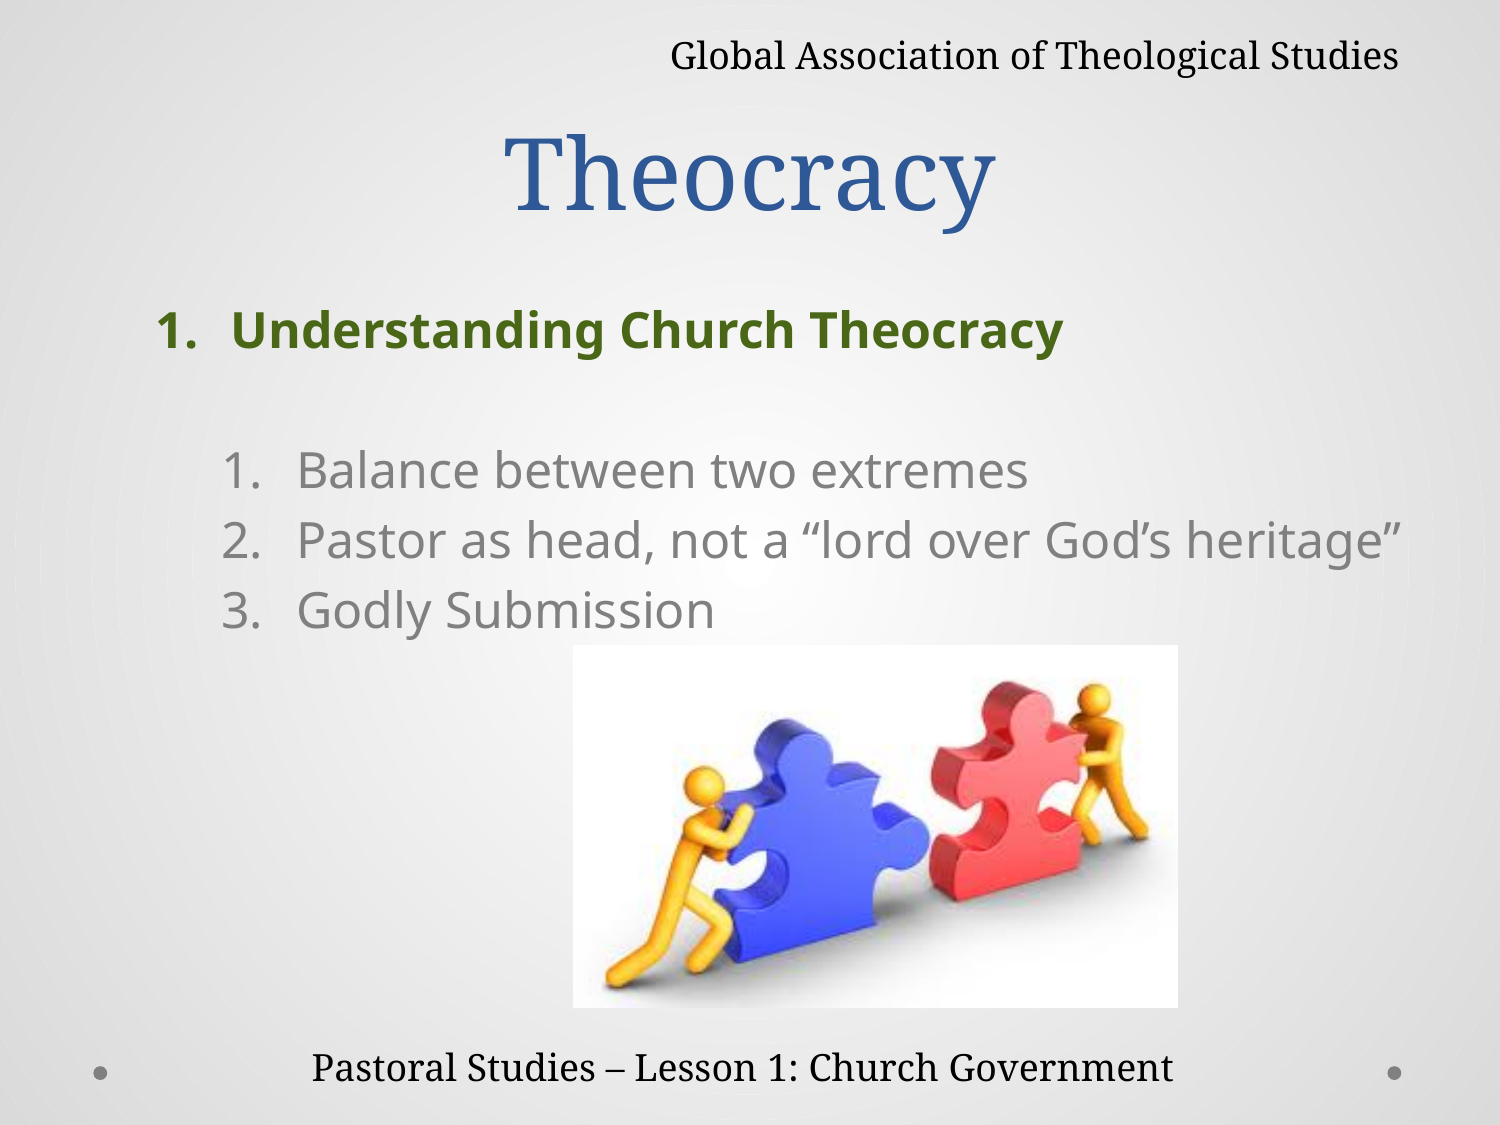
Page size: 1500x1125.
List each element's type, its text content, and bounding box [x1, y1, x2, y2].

text_box Global Association of Theological Studies [466, 24, 1425, 85]
title Theocracy [75, 0, 1425, 220]
picture [573, 644, 1179, 1008]
text_box Pastoral Studies – Lesson 1: Church Government [113, 1036, 1373, 1097]
list Understanding Church Theocracy Balance between two extremes Pastor as head, not a “lord over God’s heritage” Godly Submission [75, 220, 1425, 964]
